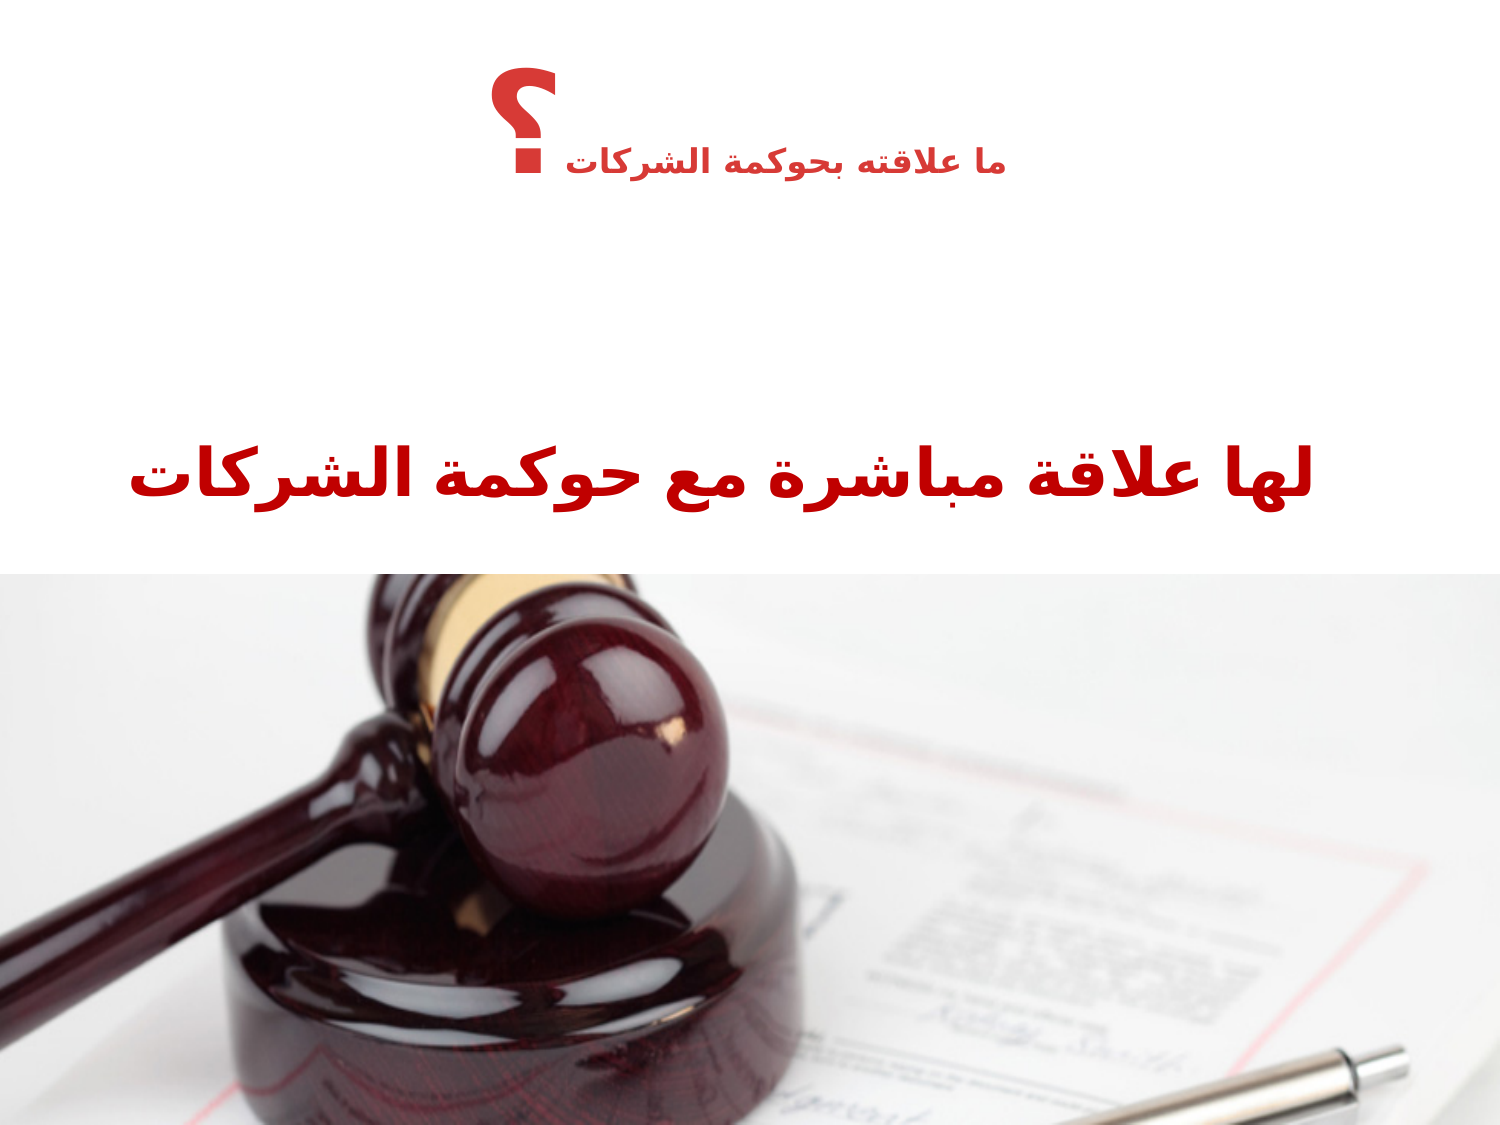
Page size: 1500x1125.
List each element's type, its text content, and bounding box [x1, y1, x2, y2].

title ما علاقته بحوكمة الشركات؟ [70, 23, 1421, 211]
list لها علاقة مباشرة مع حوكمة الشركات [75, 262, 1425, 572]
picture [0, 573, 1500, 1125]
